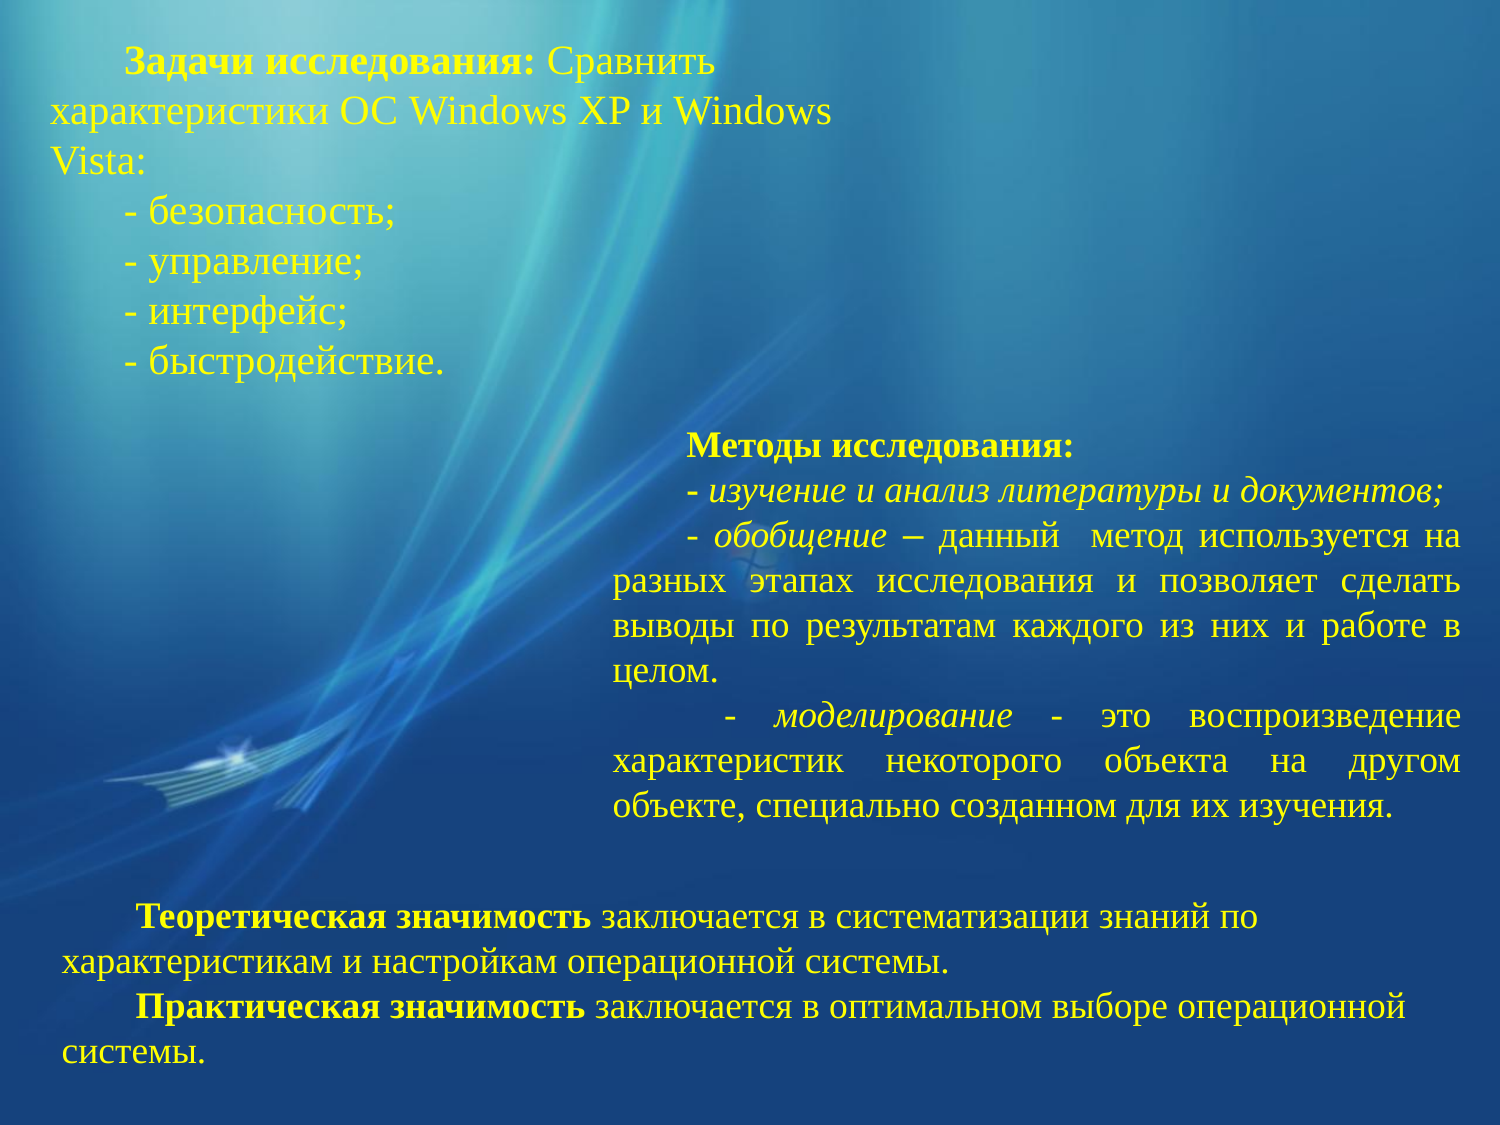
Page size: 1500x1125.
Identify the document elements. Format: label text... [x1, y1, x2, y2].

text_box Теоретическая значимость заключается в систематизации знаний по характеристикам и настройкам операционной системы. Практическая значимость заключается в оптимальном выборе операционной системы. [46, 883, 1465, 1124]
picture [0, 0, 1500, 1125]
text_box Методы исследования: - изучение и анализ литературы и документов; - обобщение – данный метод используется на разных этапах исследования и позволяет сделать выводы по результатам каждого из них и работе в целом. - моделирование - это воспроизведение характеристик некоторого объекта на другом объекте, специально созданном для их изучения. [597, 412, 1477, 833]
text_box Задачи исследования: Сравнить характеристики ОС Windows XP и Windows Vista: - безопасность; - управление; - интерфейс; - быстродействие. [35, 25, 891, 390]
